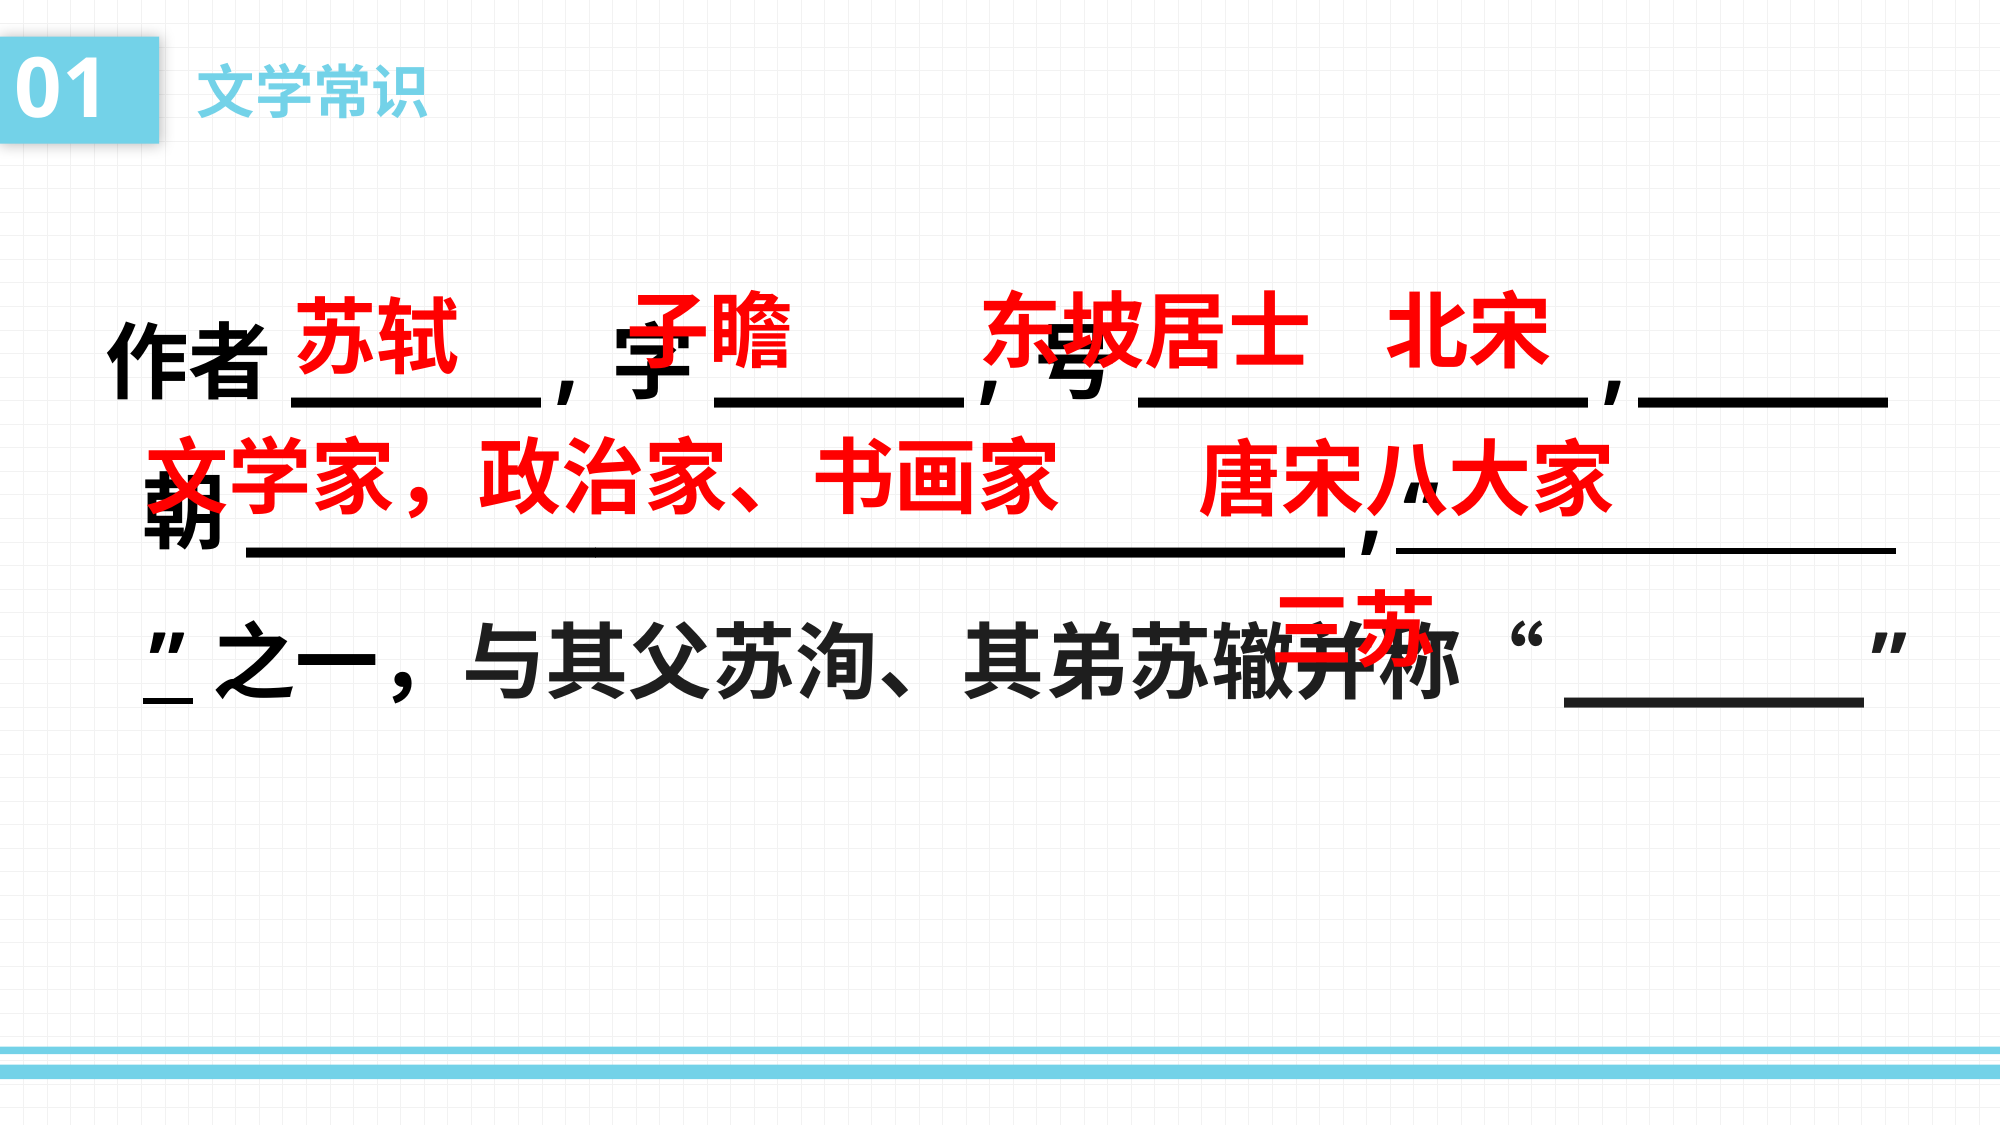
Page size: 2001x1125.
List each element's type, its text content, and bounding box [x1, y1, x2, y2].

text_box 唐宋八大家 [1183, 418, 1630, 534]
text_box 作者_____,字_____,号_________,_____朝______________________,“ ”之一，与其父苏洵、其弟苏辙并称“______” [90, 251, 1949, 985]
list 01 [0, 36, 160, 144]
text_box 子瞻 [611, 271, 808, 386]
text_box 三苏 [1256, 569, 1453, 685]
text_box 东坡居士 [963, 271, 1327, 386]
text_box 苏轼 [278, 277, 475, 392]
text_box 文学家，政治家、书画家 [130, 416, 1077, 531]
list 文学常识 [182, 36, 1238, 144]
text_box 北宋 [1371, 271, 1568, 386]
